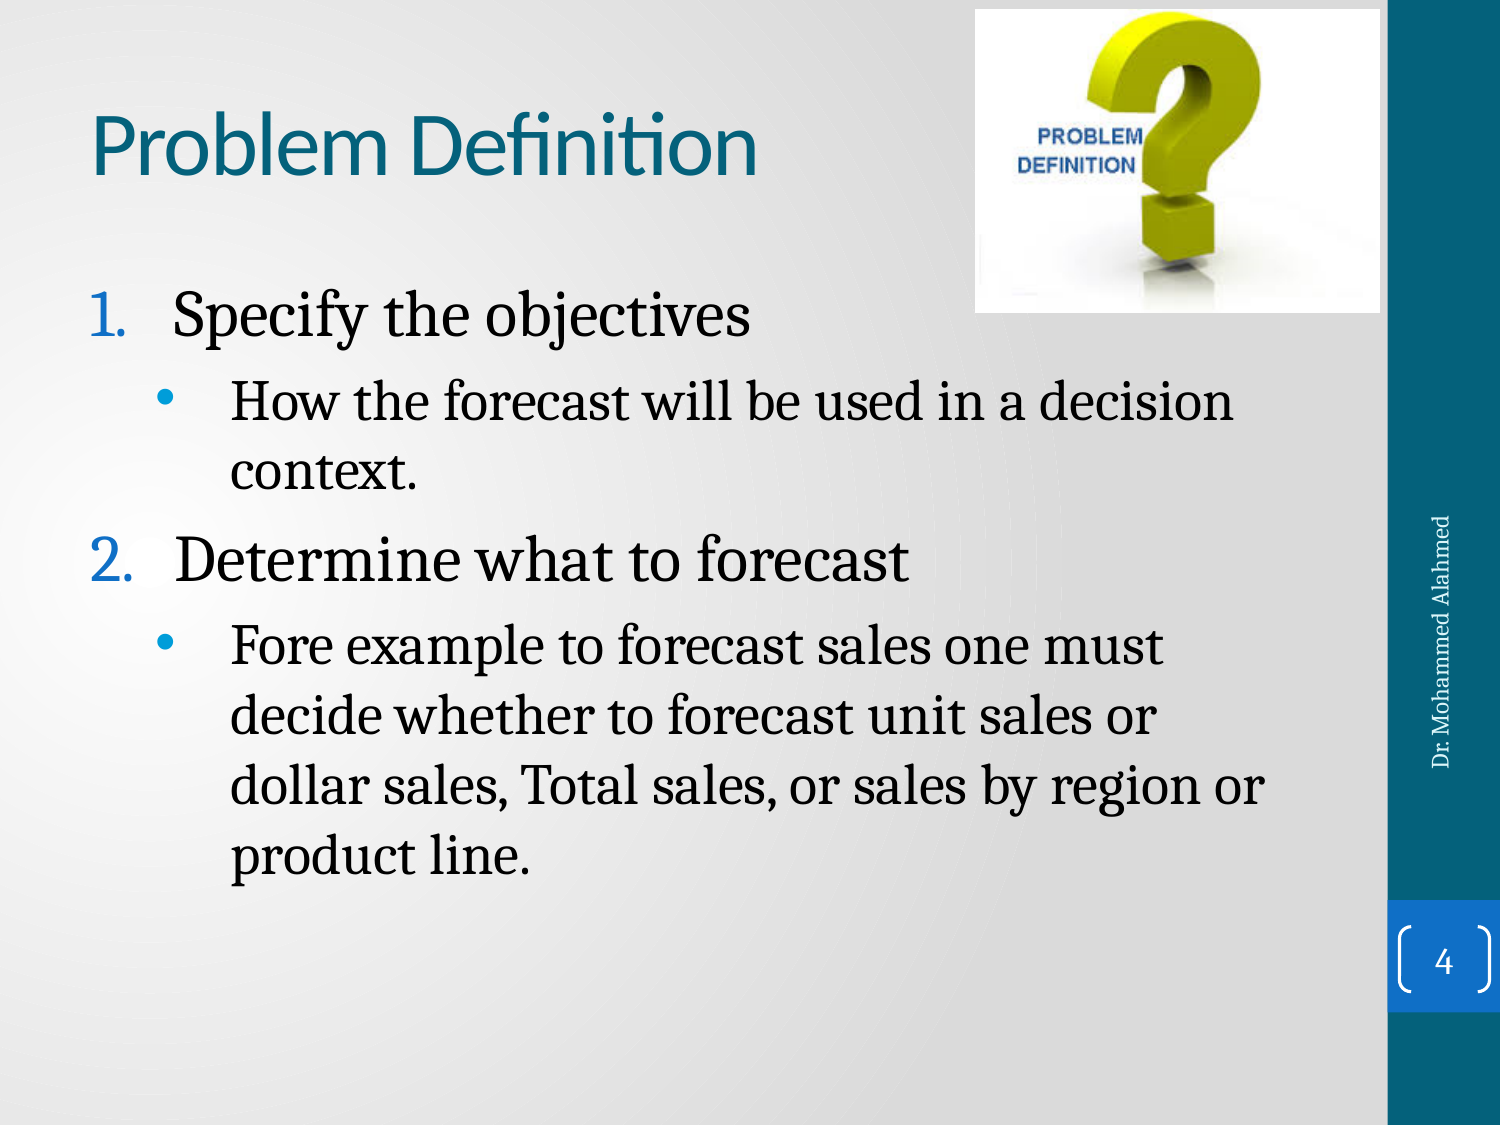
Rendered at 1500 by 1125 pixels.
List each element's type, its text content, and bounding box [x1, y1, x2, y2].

title Problem Definition [75, 45, 900, 233]
list Specify the objectives How the forecast will be used in a decision context. Determine what to forecast Fore example to forecast sales one must decide whether to forecast unit sales or dollar sales, Total sales, or sales by region or product line. [75, 262, 1325, 1050]
footer Dr. Mohammed Alahmed [1408, 500, 1469, 889]
picture [974, 8, 1381, 313]
slide_number 4 [1397, 925, 1492, 994]
